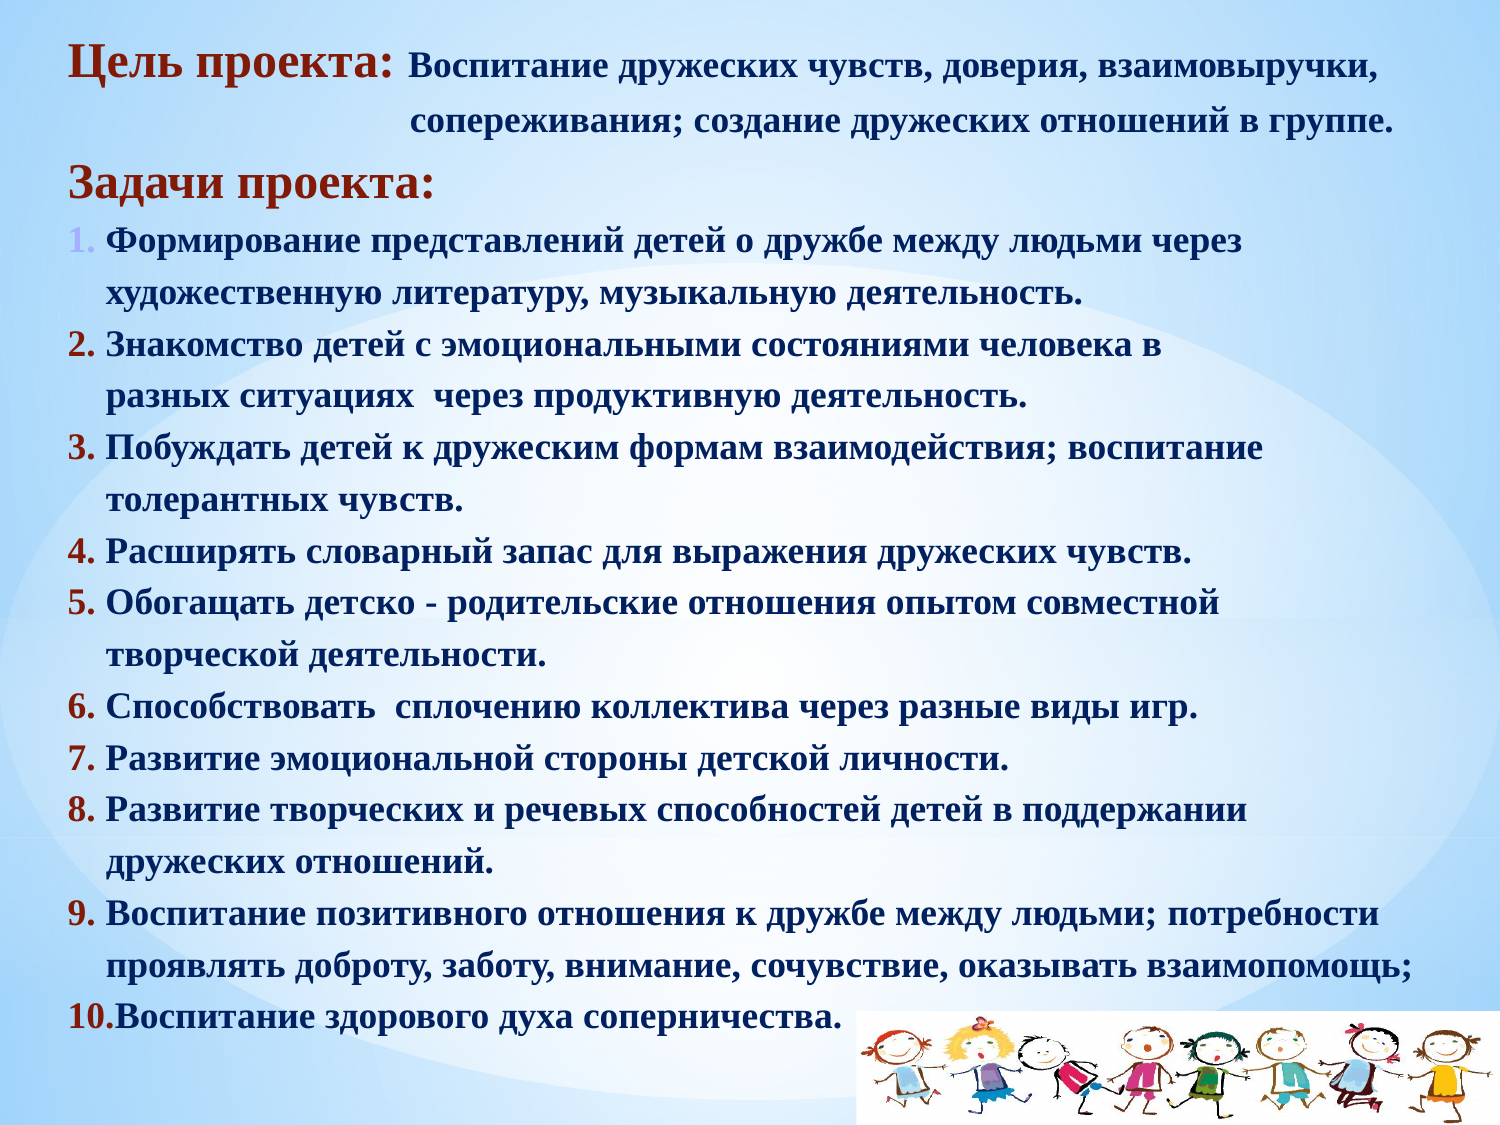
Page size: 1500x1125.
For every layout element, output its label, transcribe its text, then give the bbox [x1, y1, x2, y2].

picture [855, 1011, 1500, 1125]
text_box Цель проекта: Воспитание дружеских чувств, доверия, взаимовыручки, сопереживания; создание дружеских отношений в группе. Задачи проекта: 1. Формирование представлений детей о дружбе между людьми через художественную литературу, музыкальную деятельность. 2. Знакомство детей с эмоциональными состояниями человека в разных ситуациях через продуктивную деятельность. 3. Побуждать детей к дружеским формам взаимодействия; воспитание толерантных чувств. 4. Расширять словарный запас для выражения дружеских чувств. 5. Обогащать детско - родительские отношения опытом совместной творческой деятельности. 6. Способствовать сплочению коллектива через разные виды игр. 7. Развитие эмоциональной стороны детской личности. 8. Развитие творческих и речевых способностей детей в поддержании дружеских отношений. 9. Воспитание позитивного отношения к дружбе между людьми; потребности проявлять доброту, заботу, внимание, сочувствие, оказывать взаимопомощь; 10.Воспитание здорового духа соперничества. [53, 11, 1454, 1044]
